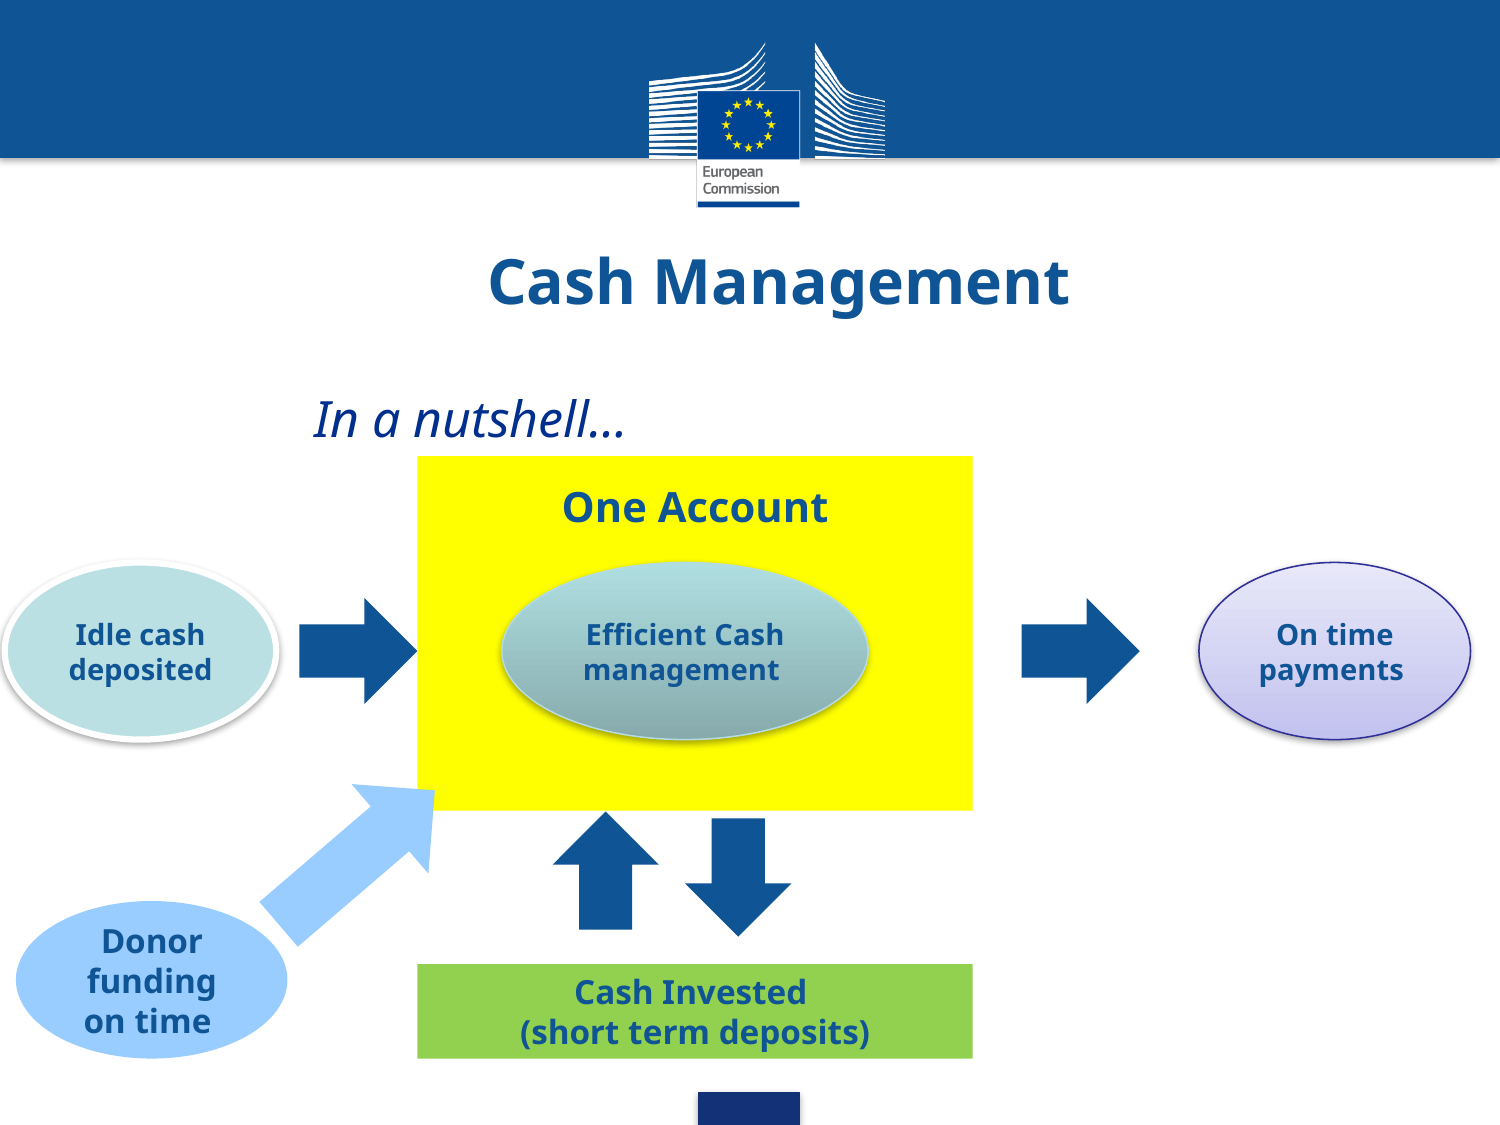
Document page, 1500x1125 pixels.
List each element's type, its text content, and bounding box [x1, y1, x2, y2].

text_box Donor funding on time [15, 901, 288, 1059]
text_box [685, 819, 792, 937]
text_box In a nutshell… [299, 380, 1140, 456]
text_box Cash Invested (short term deposits) [417, 964, 973, 1059]
text_box [299, 597, 412, 705]
text_box [259, 784, 433, 947]
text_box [417, 455, 973, 811]
text_box [552, 819, 659, 930]
text_box Idle cash deposited [1, 559, 280, 743]
text_box [1021, 597, 1140, 705]
picture [649, 42, 885, 185]
text_box On time payments [1198, 561, 1472, 741]
title Cash Management [0, 185, 1500, 374]
